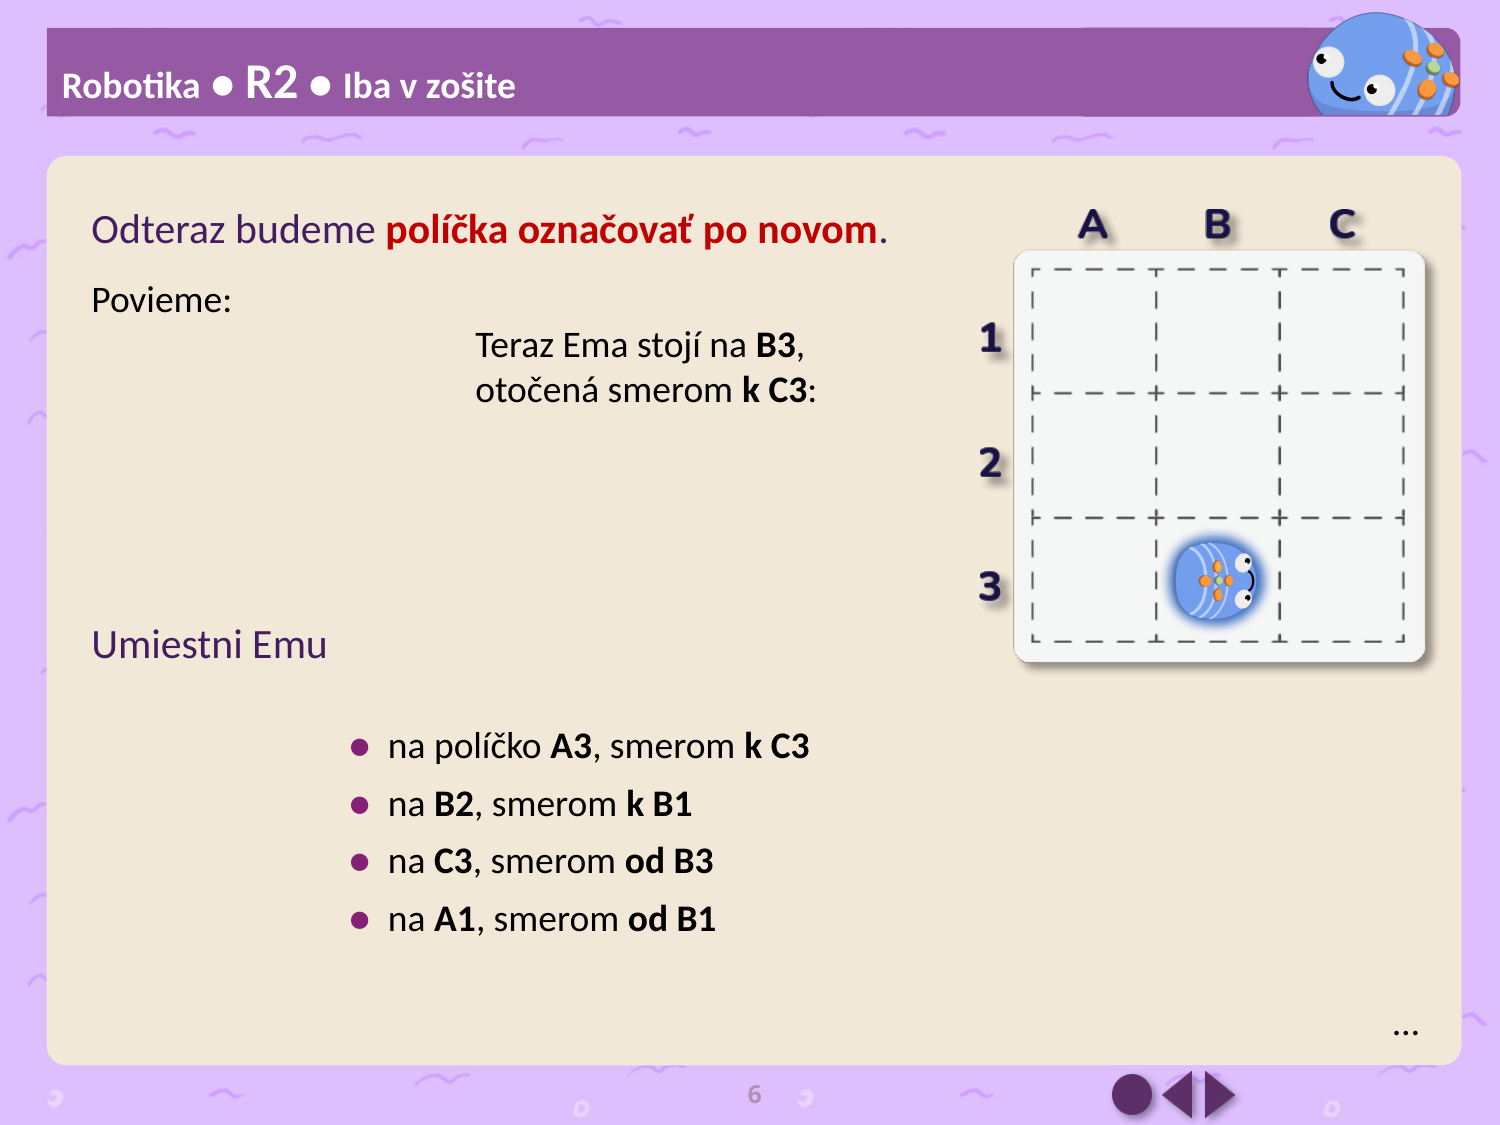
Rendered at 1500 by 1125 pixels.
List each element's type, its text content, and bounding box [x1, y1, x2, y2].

slide_number 6 [718, 1065, 792, 1125]
text_box … [1378, 990, 1483, 1096]
picture [979, 209, 1431, 669]
text_box Povieme: Teraz Ema stojí na B3, otočená smerom k C3: [76, 267, 907, 418]
text_box [45, 154, 1463, 1067]
text_box Odteraz budeme políčka označovať po novom. [76, 194, 922, 260]
text_box ● na políčko A3, smerom k C3 ● na B2, smerom k B1 ● na C3, smerom od B3 ● na A1, smerom od B1 [333, 714, 1024, 947]
picture [0, 0, 1500, 1125]
title Robotika ● R2 ● Iba v zošite [46, 27, 1307, 117]
text_box Umiestni Emu [76, 609, 374, 674]
